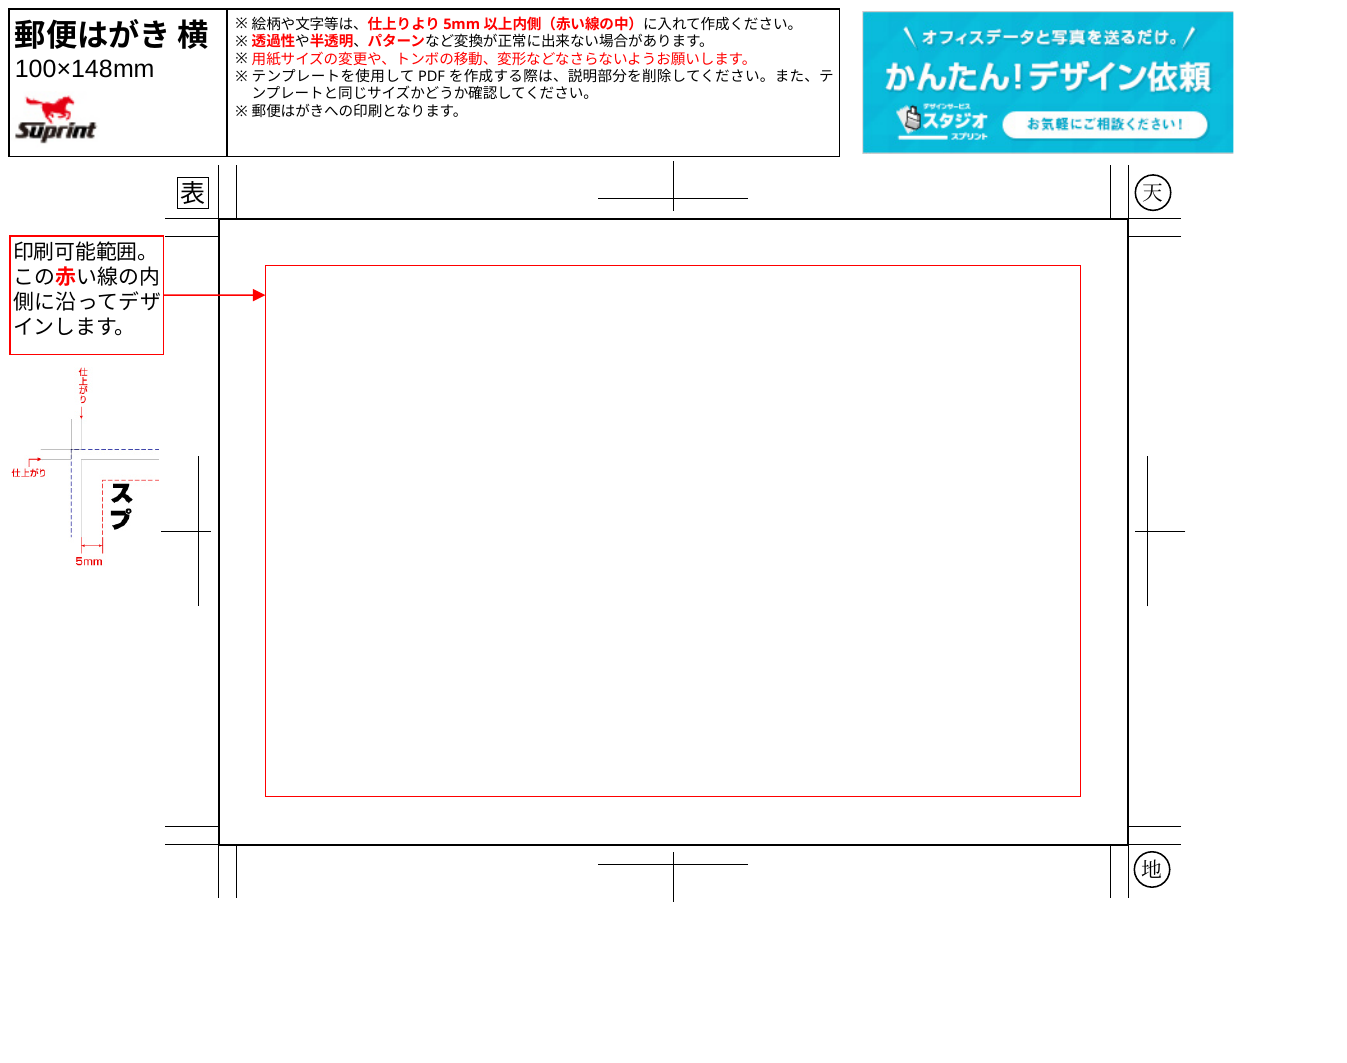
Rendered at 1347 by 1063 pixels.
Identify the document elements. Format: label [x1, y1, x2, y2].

picture [11, 367, 159, 567]
picture [11, 91, 101, 148]
picture [862, 11, 1234, 154]
